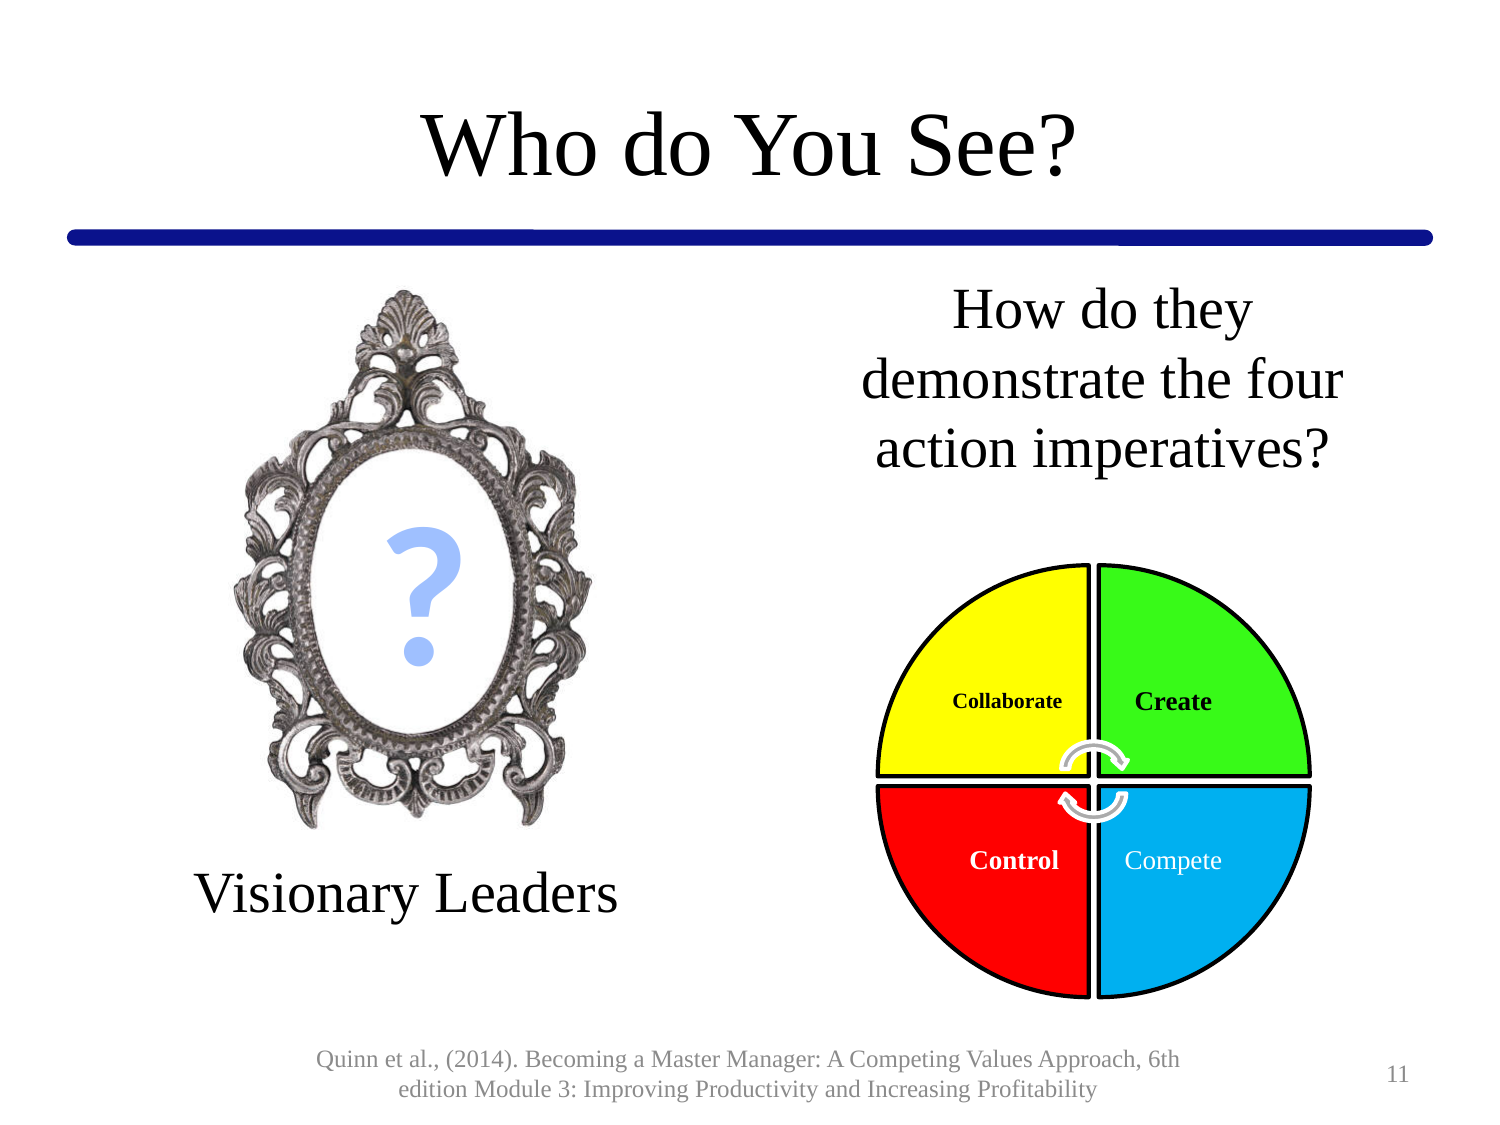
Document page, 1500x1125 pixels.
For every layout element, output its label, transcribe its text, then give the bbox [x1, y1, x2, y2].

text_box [762, 537, 1426, 1026]
list Visionary Leaders [75, 357, 738, 1100]
list How do they demonstrate the four action imperatives? [762, 262, 1388, 536]
slide_number 11 [1224, 1042, 1425, 1103]
footer Quinn et al., (2014). Becoming a Master Manager: A Competing Values Approach, 6th edition Module 3: Improving Productivity and Increasing Profitability [273, 1042, 1224, 1103]
title Who do You See? [75, 45, 1425, 233]
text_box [212, 269, 610, 871]
